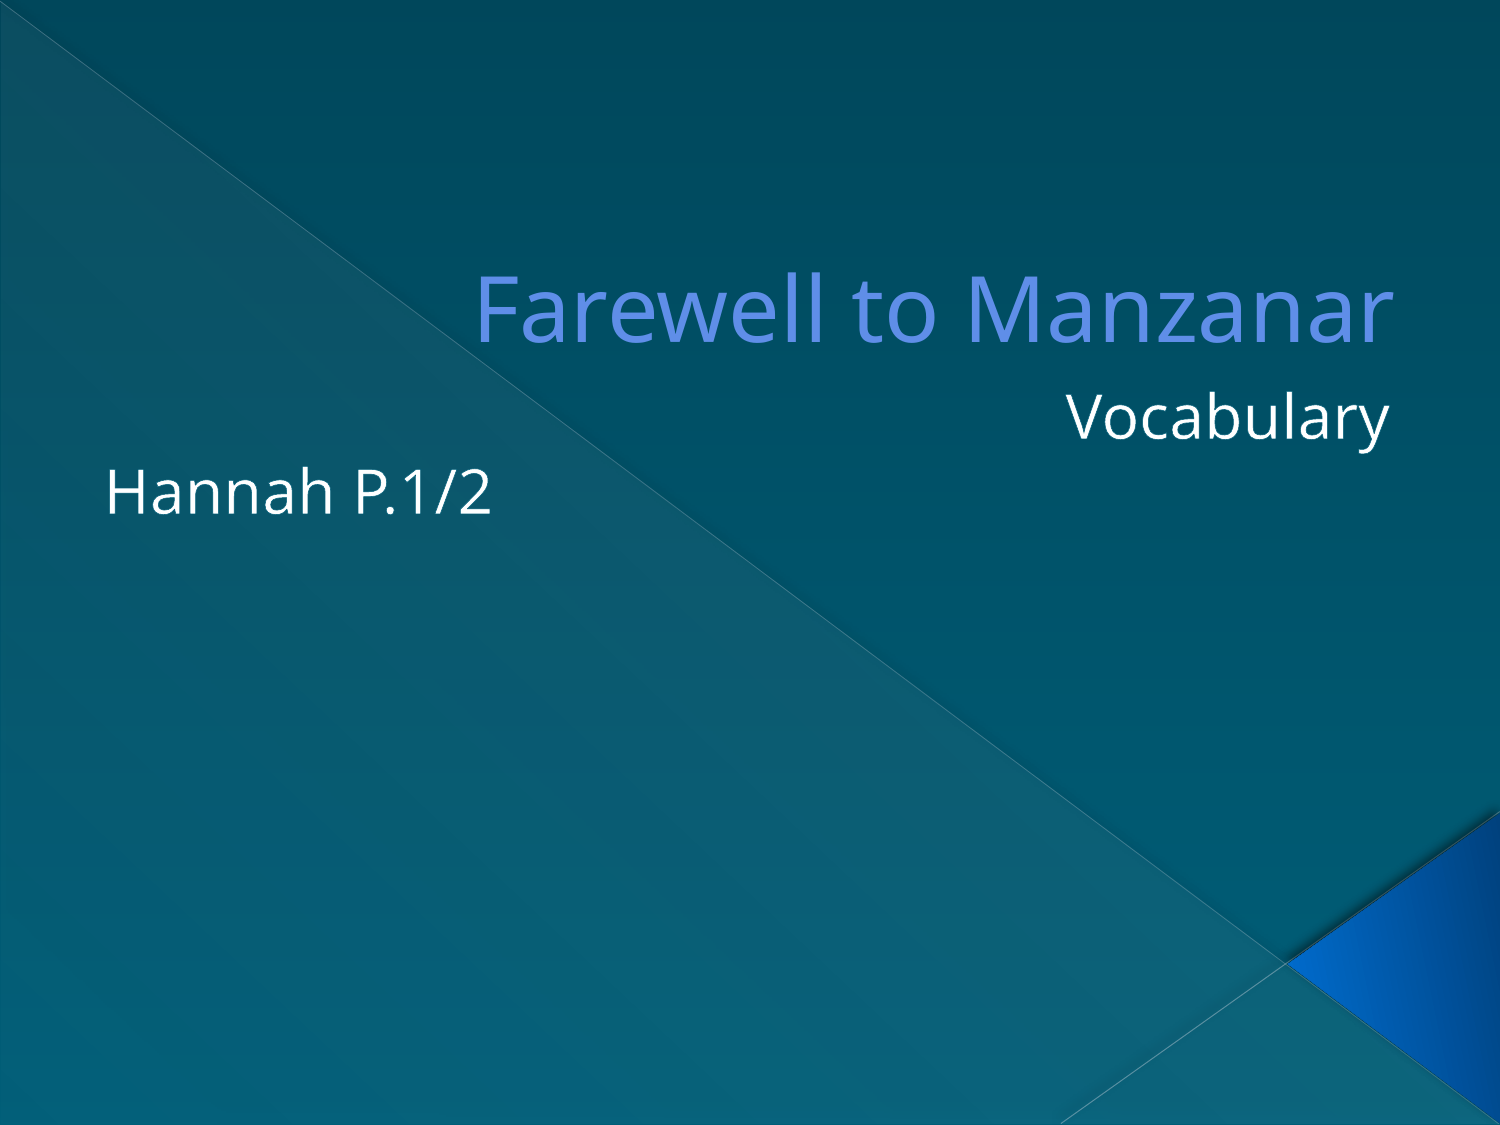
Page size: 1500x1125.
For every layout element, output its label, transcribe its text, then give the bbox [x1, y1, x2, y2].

title Farewell to Manzanar [88, 127, 1412, 369]
subtitle Vocabulary Hannah P.1/2 [88, 369, 1412, 657]
